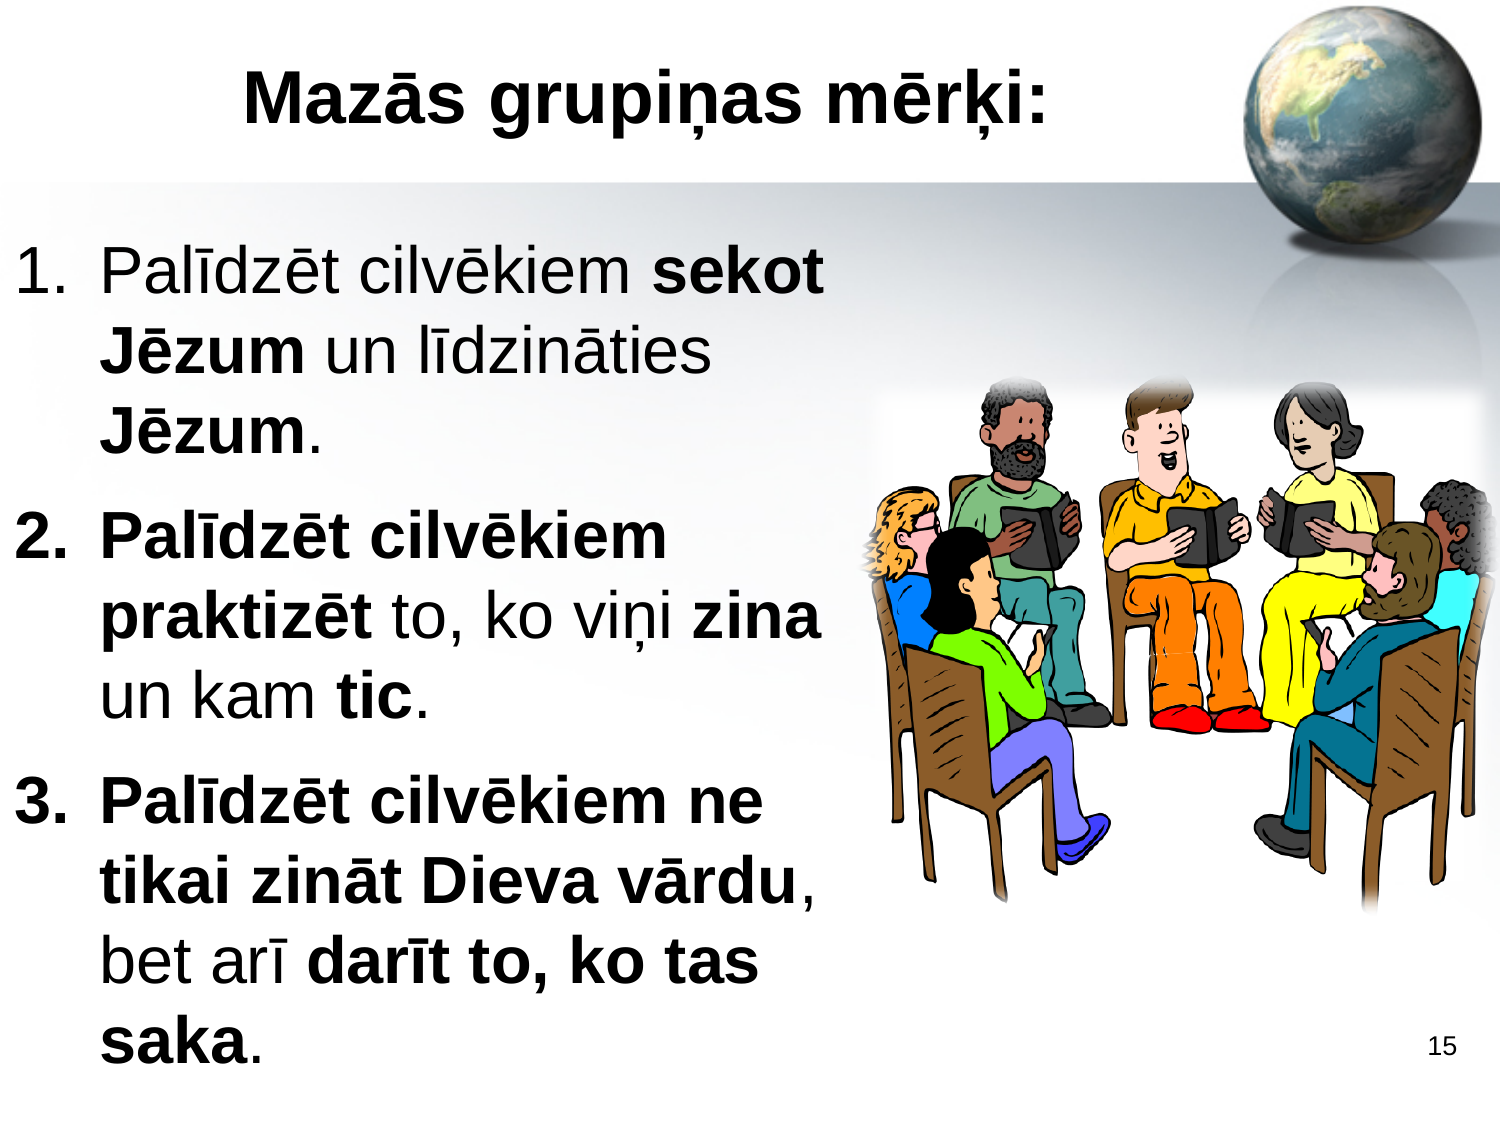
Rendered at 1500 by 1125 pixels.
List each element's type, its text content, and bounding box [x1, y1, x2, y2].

text_box Palīdzēt cilvēkiem sekot Jēzum un līdzināties Jēzum. Palīdzēt cilvēkiem praktizēt to, ko viņi zina un kam tic. Palīdzēt cilvēkiem ne tikai zināt Dieva vārdu, bet arī darīt to, ko tas saka. [0, 219, 892, 1085]
title Mazās grupiņas mērķi: [46, 0, 1247, 188]
slide_number 15 [1159, 1020, 1473, 1096]
picture [0, 0, 1500, 1125]
